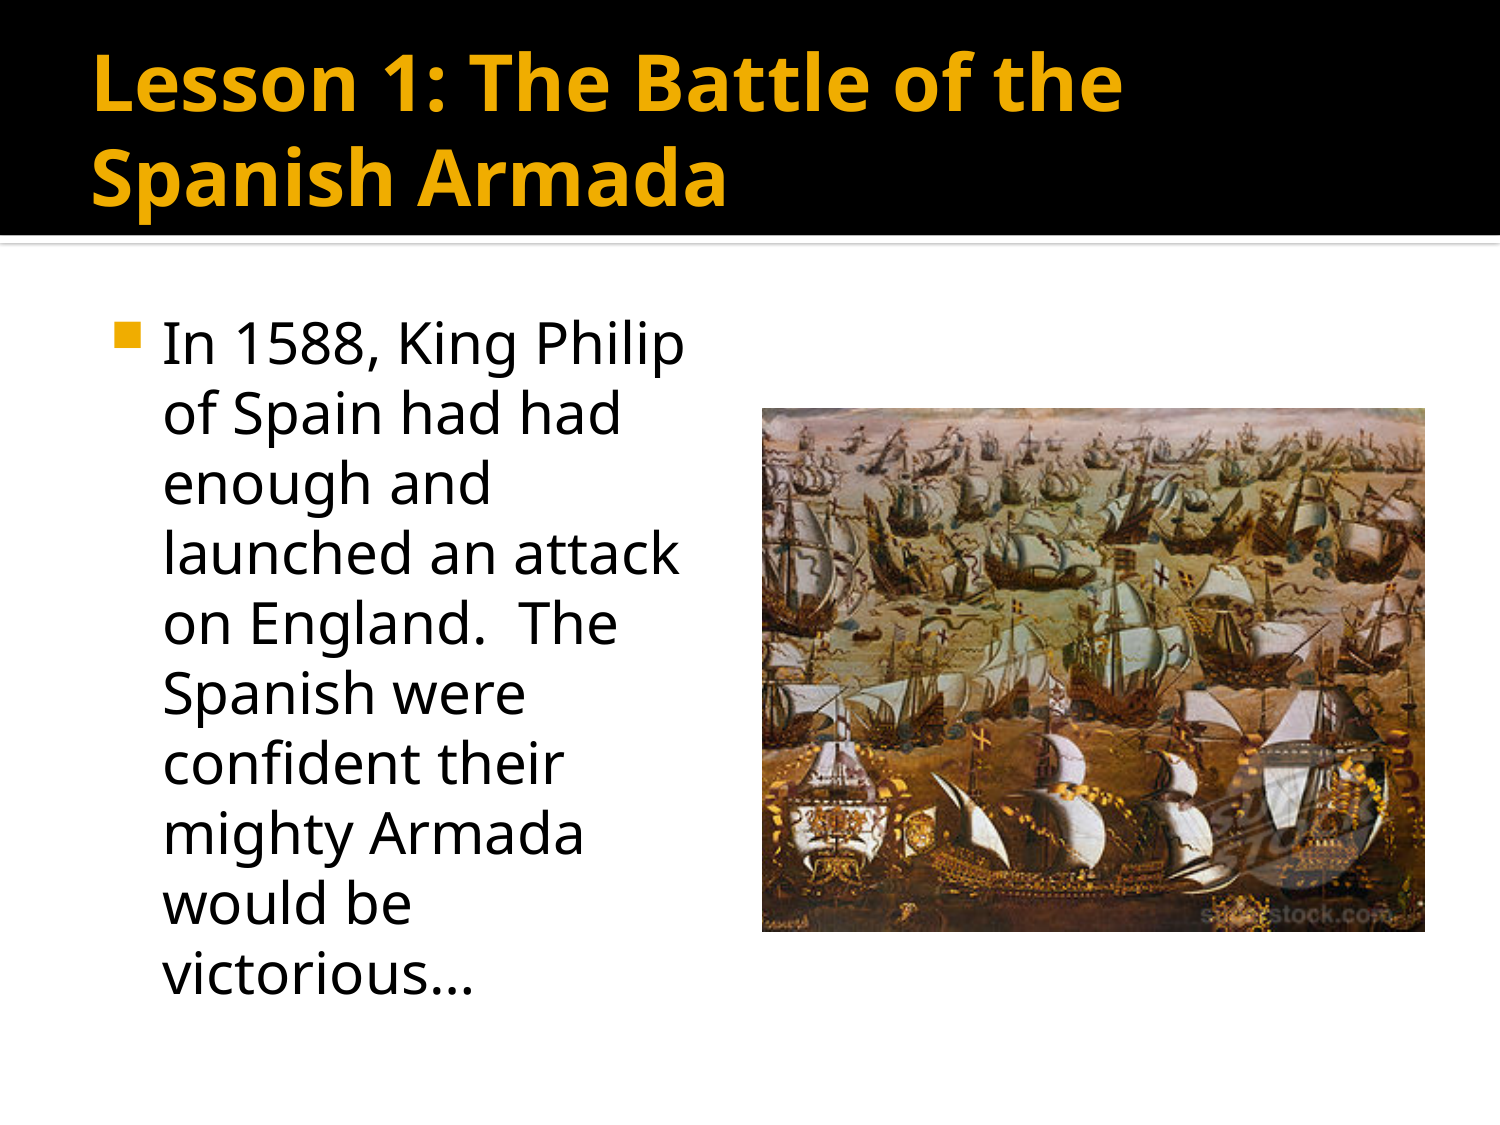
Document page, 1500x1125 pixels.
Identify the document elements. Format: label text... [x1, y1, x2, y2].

list In 1588, King Philip of Spain had had enough and launched an attack on England. The Spanish were confident their mighty Armada would be victorious… [75, 291, 738, 1050]
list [762, 408, 1425, 932]
title Lesson 1: The Battle of the Spanish Armada [75, 24, 1425, 231]
